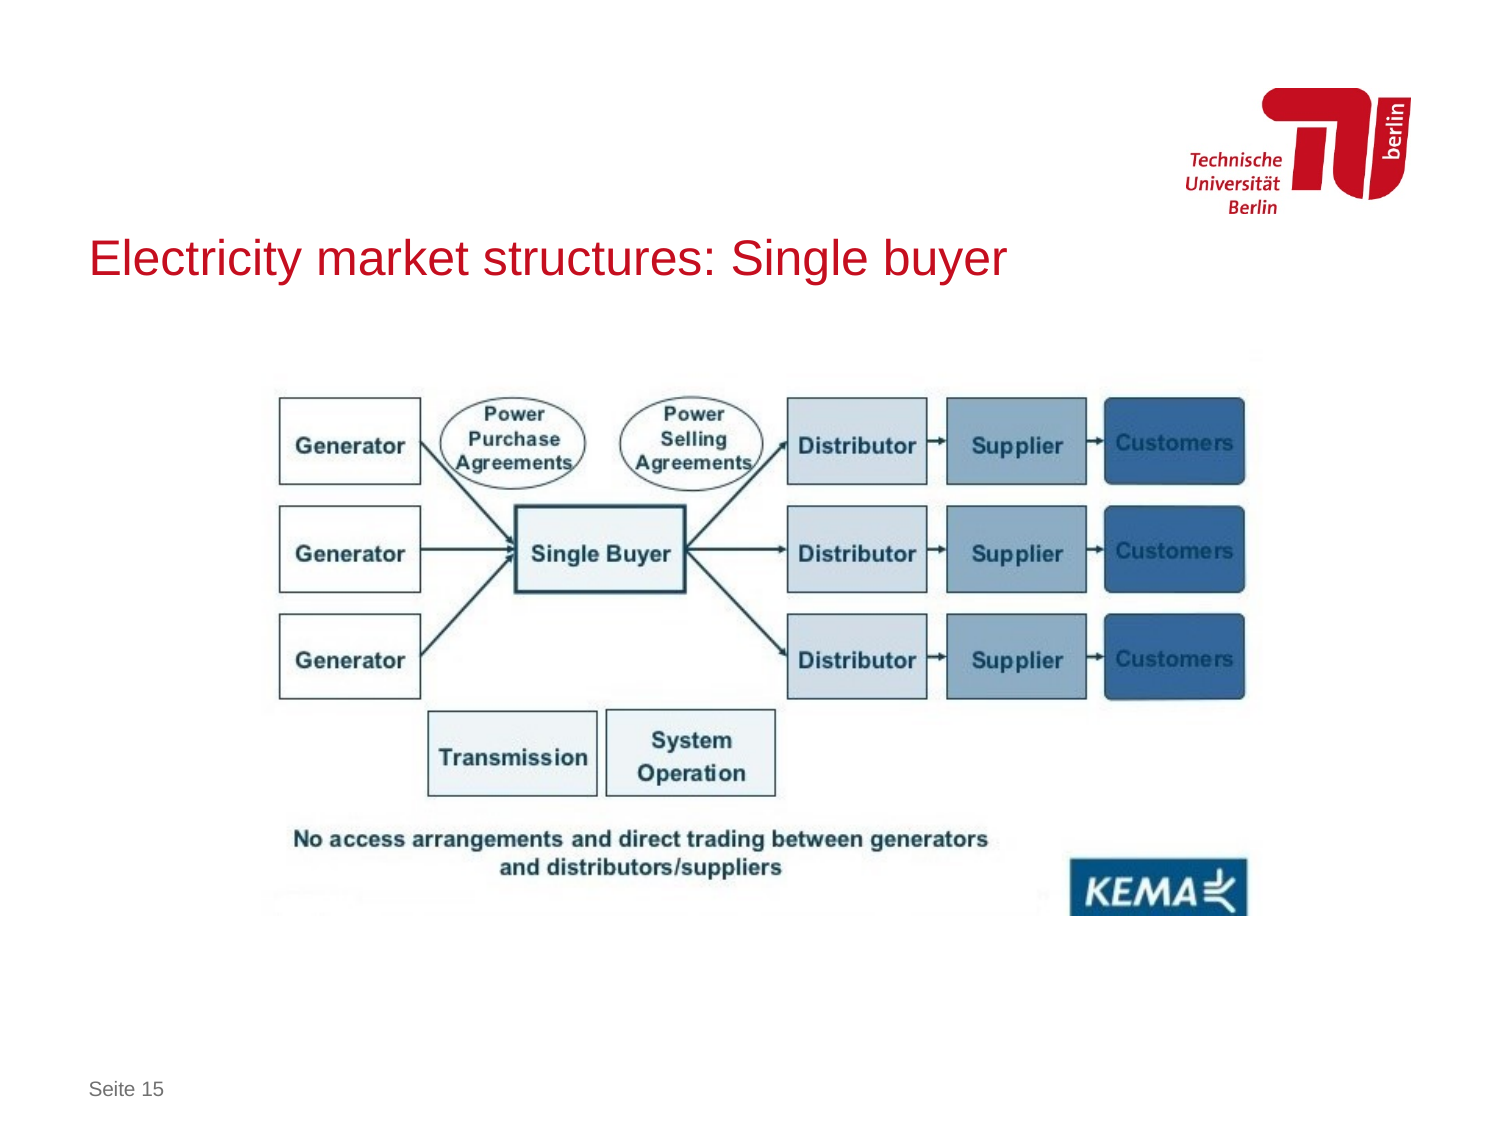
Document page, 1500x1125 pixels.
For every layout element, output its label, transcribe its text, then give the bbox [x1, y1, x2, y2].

title Electricity market structures: Single buyer [88, 226, 1411, 286]
list [183, 315, 1294, 983]
slide_number Seite 15 [88, 1075, 1176, 1101]
picture [1186, 88, 1411, 214]
picture [187, 349, 1317, 916]
